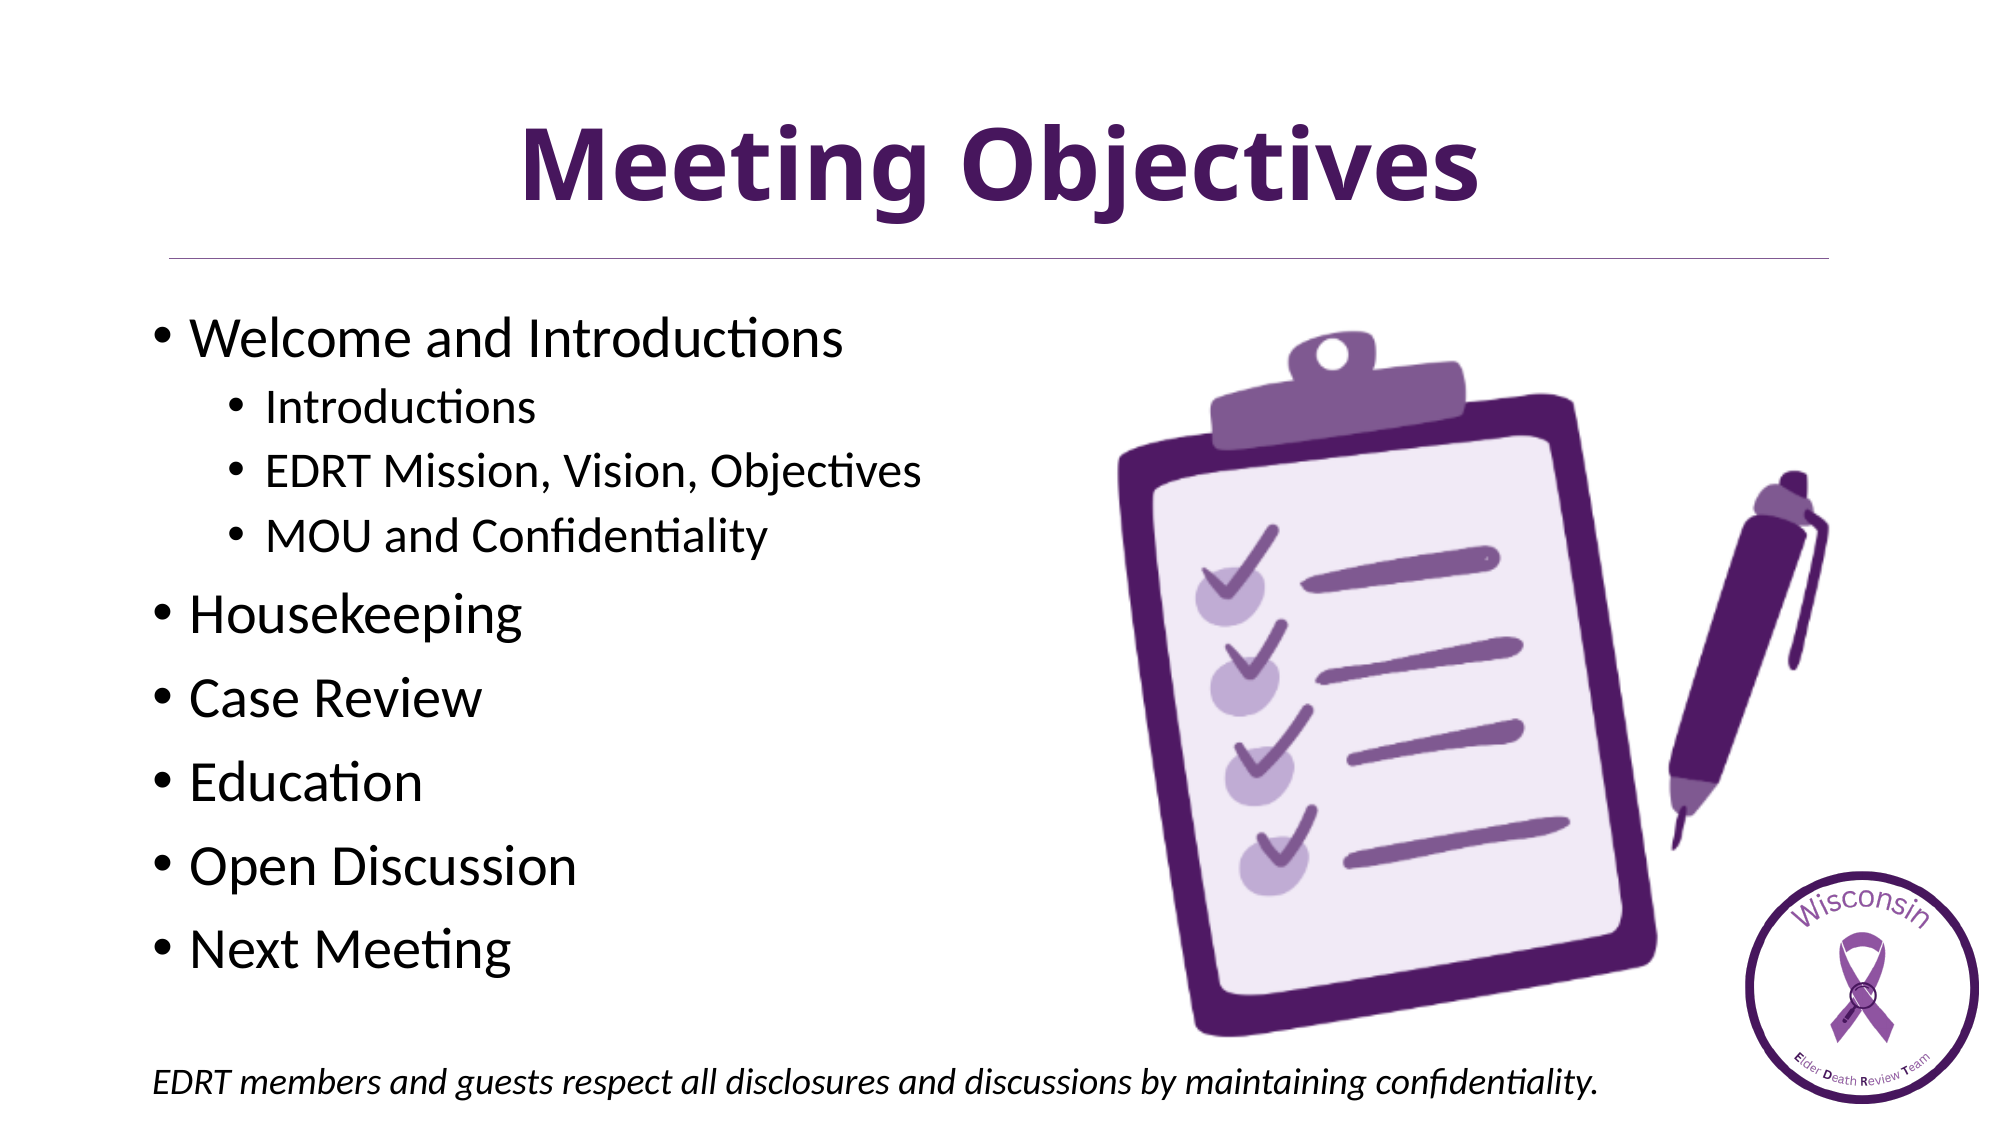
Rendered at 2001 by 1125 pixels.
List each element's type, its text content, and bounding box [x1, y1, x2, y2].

text_box EDRT members and guests respect all disclosures and discussions by maintaining confidentiality. [137, 1049, 1062, 1110]
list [1062, 298, 1863, 1110]
title Meeting Objectives [137, 59, 1863, 278]
picture [1740, 866, 1985, 1110]
list Welcome and Introductions Introductions EDRT Mission, Vision, Objectives MOU and Confidentiality Housekeeping Case Review Education Open Discussion Next Meeting [137, 299, 988, 1014]
